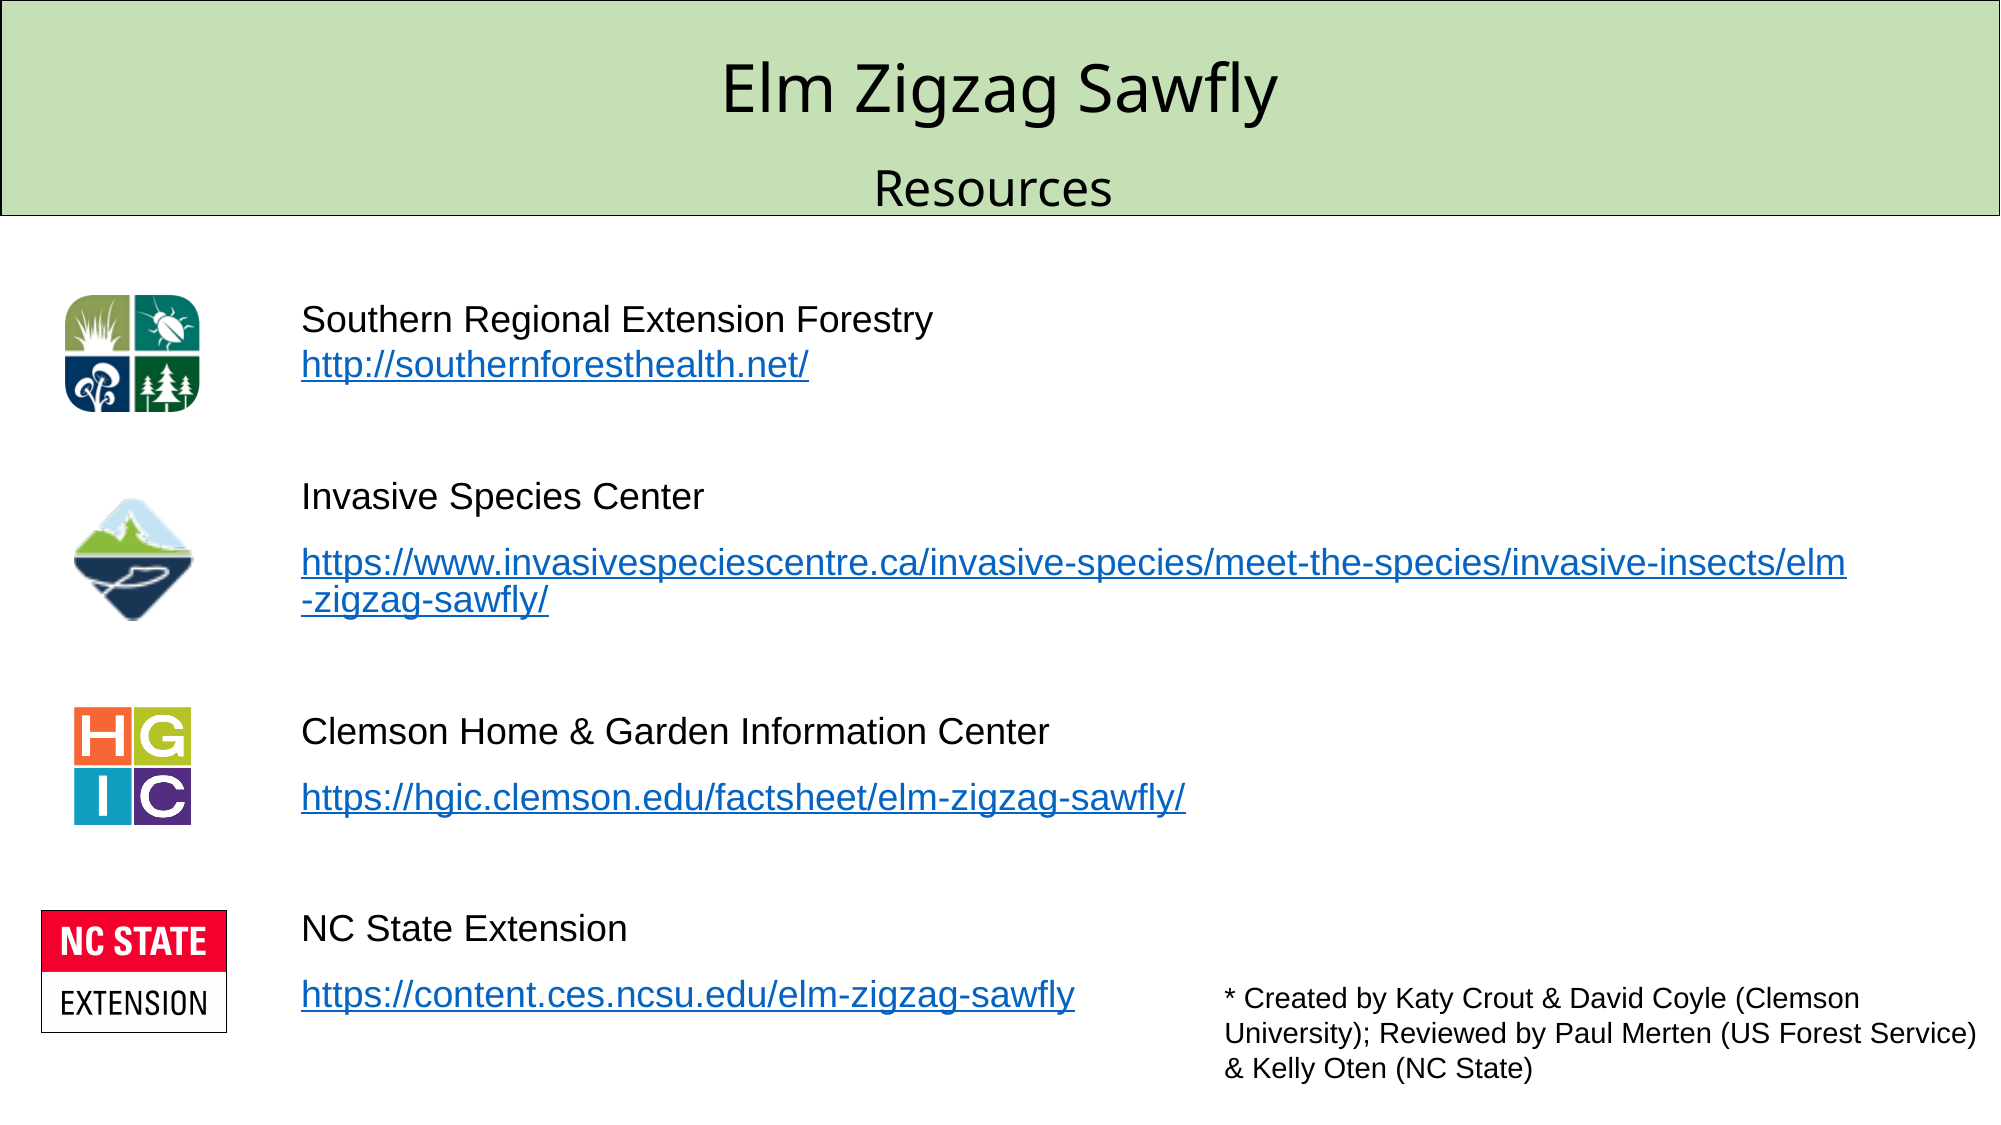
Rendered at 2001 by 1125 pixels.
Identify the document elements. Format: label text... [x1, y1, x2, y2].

picture [65, 295, 202, 412]
picture [73, 707, 194, 825]
text_box Elm Zigzag Sawfly Resources [29, 216, 1971, 224]
picture [41, 910, 227, 1034]
list Southern Regional Extension Forestry http://southernforesthealth.net/ Invasive Species Center https://www.invasivespeciescentre.ca/invasive-species/meet-the-species/invasive-insects/elm-zigzag-sawfly/ Clemson Home & Garden Information Center https://hgic.clemson.edu/factsheet/elm-zigzag-sawfly/ NC State Extension https://content.ces.ncsu.edu/elm-zigzag-sawfly [286, 287, 1868, 1105]
text_box * Created by Katy Crout & David Coyle (Clemson University); Reviewed by Paul Merten (US Forest Service) & Kelly Oten (NC State) [1209, 972, 2000, 1092]
picture [73, 498, 194, 621]
picture [0, 0, 2000, 216]
